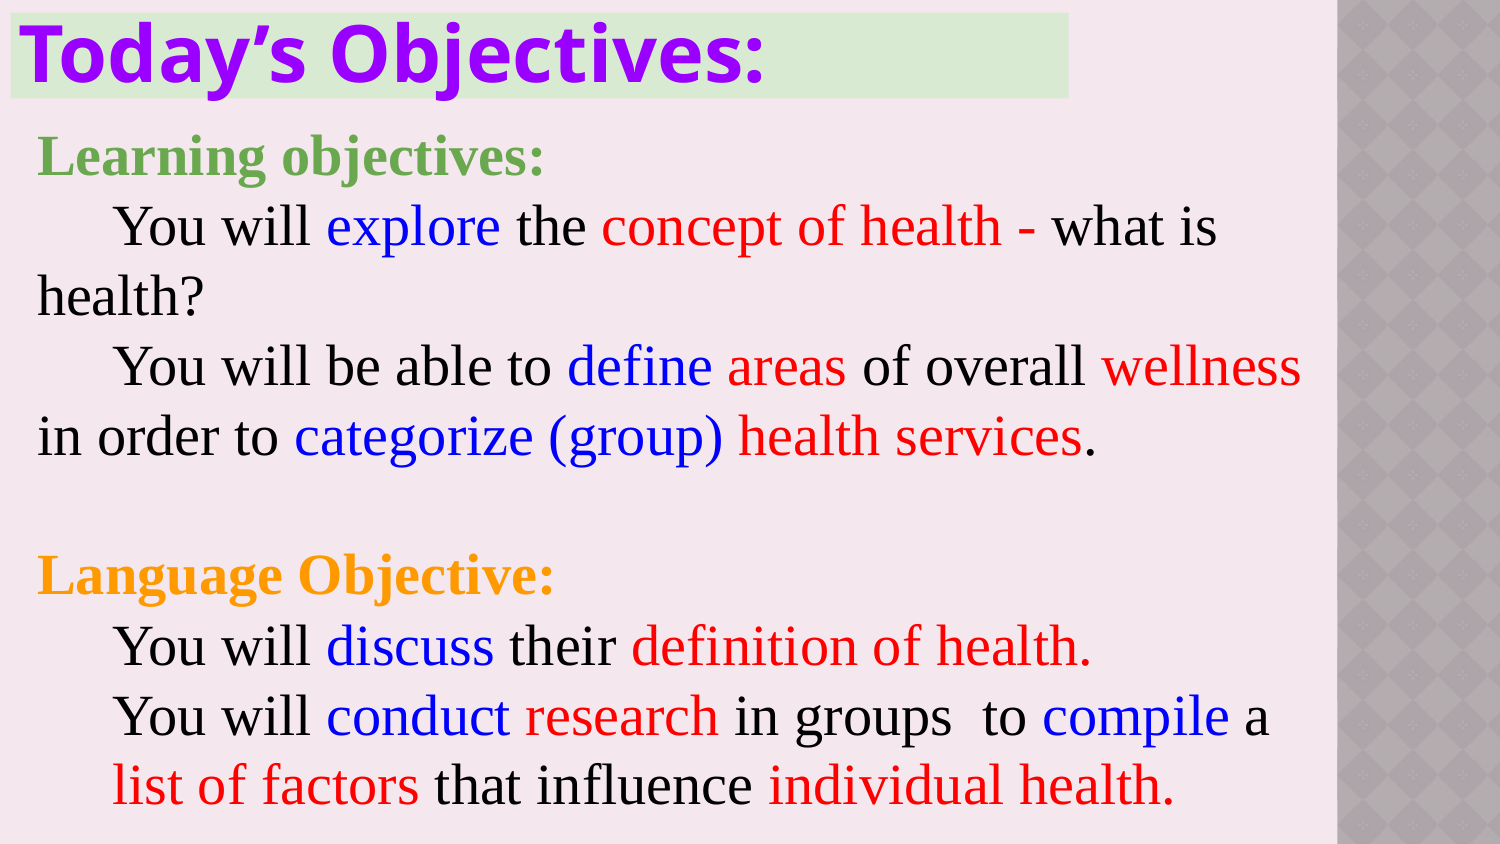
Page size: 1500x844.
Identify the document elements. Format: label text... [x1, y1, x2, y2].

list Learning objectives: You will explore the concept of health - what is health? You will be able to define areas of overall wellness in order to categorize (group) health services. Language Objective: You will discuss their definition of health. You will conduct research in groups to compile a list of factors that influence individual health. [22, 109, 1326, 834]
title Today’s Objectives: [10, 12, 1069, 99]
